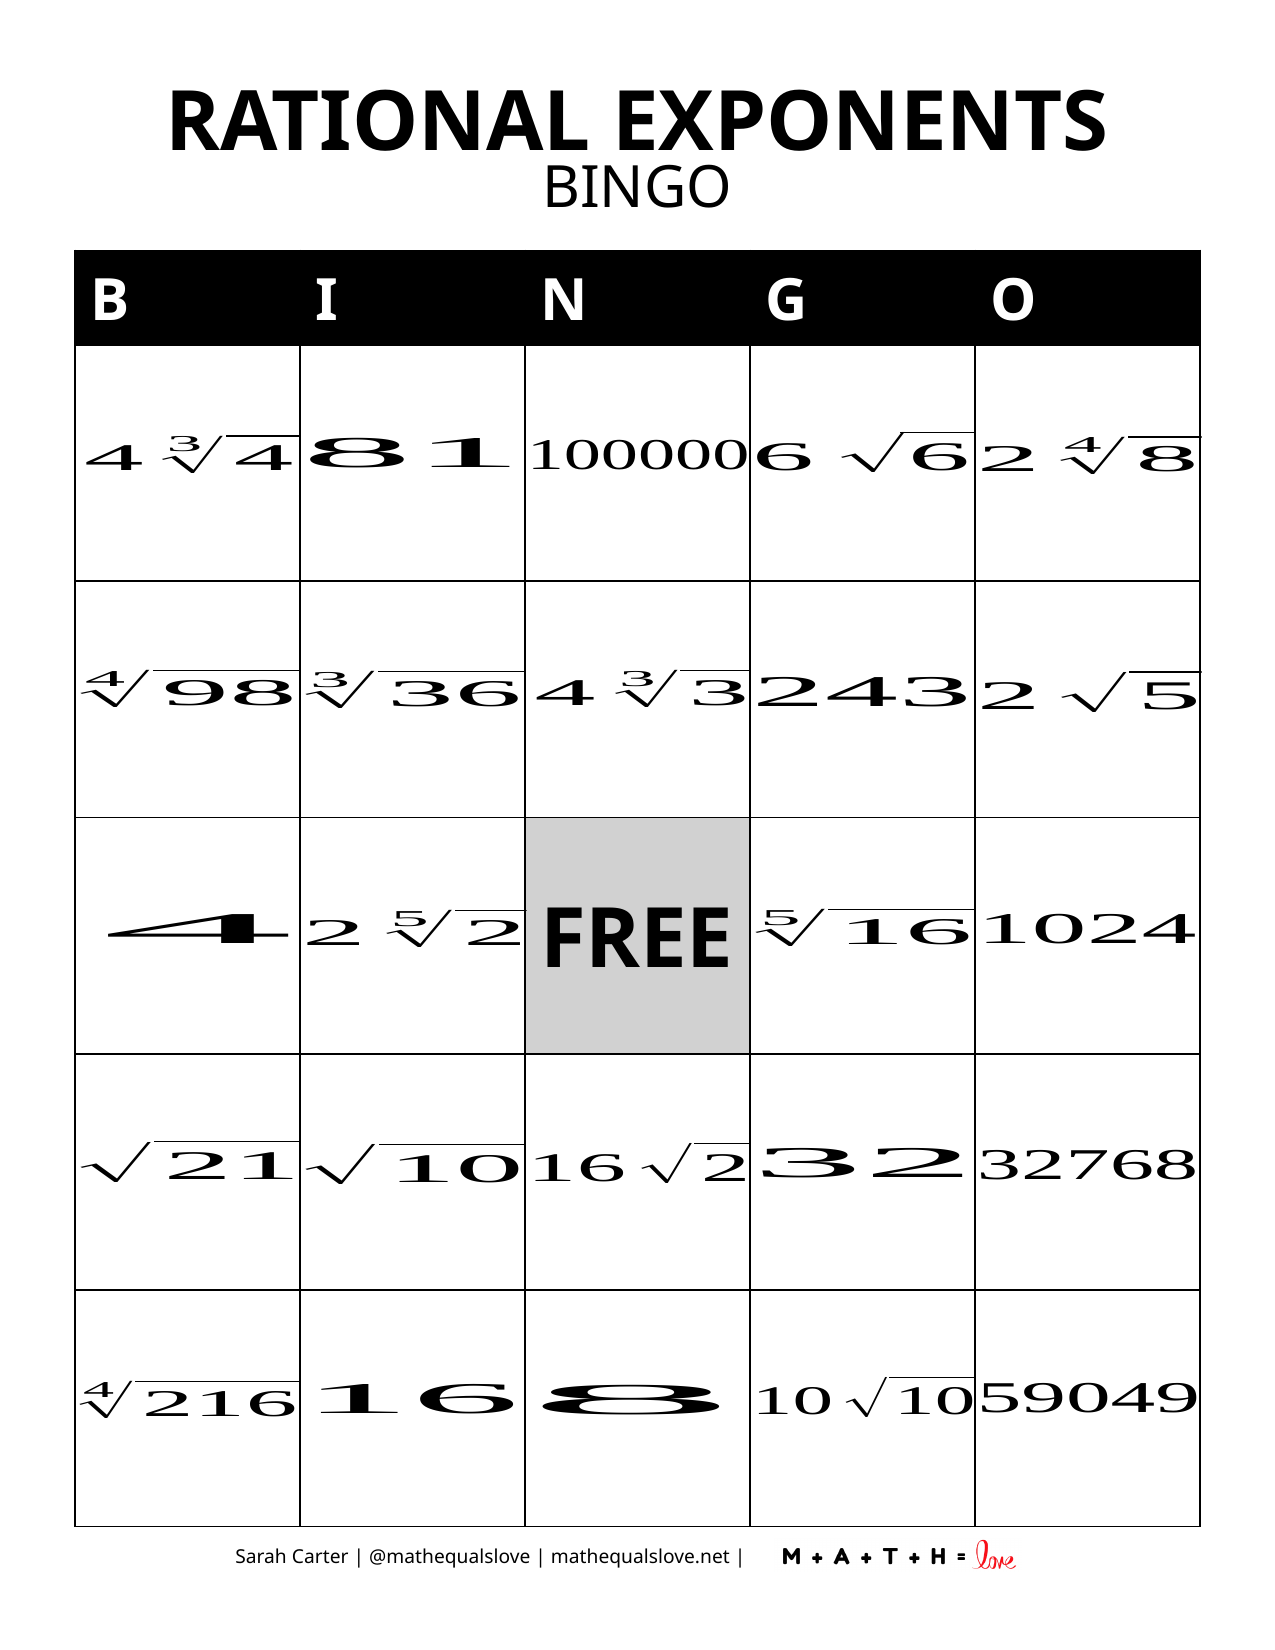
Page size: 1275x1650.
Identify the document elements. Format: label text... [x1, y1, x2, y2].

table_header N [526, 251, 749, 344]
table_cell [301, 1291, 524, 1526]
table_cell [301, 1055, 524, 1289]
table_cell [751, 582, 974, 817]
table_cell [976, 1055, 1199, 1289]
table_header G [751, 251, 974, 344]
table_cell FREE [526, 818, 749, 1053]
table_cell [751, 818, 974, 1053]
table_cell [751, 1055, 974, 1289]
table_header O [976, 251, 1199, 344]
table_header B [76, 251, 299, 344]
table_cell [301, 818, 524, 1053]
table_cell [526, 1055, 749, 1289]
text_box BINGO [74, 175, 1200, 226]
table_cell [751, 1291, 974, 1526]
table_cell [76, 1291, 299, 1526]
table_cell [976, 346, 1199, 580]
table_cell [751, 346, 974, 580]
text_box RATIONAL EXPONENTS [74, 59, 1200, 175]
table_cell [976, 1291, 1199, 1526]
table_cell [76, 818, 299, 1053]
table_cell [526, 1291, 749, 1526]
table_cell [976, 582, 1199, 817]
table_cell [526, 346, 749, 580]
table_cell [76, 582, 299, 817]
table_cell [526, 582, 749, 817]
table_cell [976, 818, 1199, 1053]
table_header I [301, 251, 524, 344]
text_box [220, 1535, 1055, 1576]
table_cell [76, 1055, 299, 1289]
table_cell [301, 582, 524, 817]
table_cell [76, 346, 299, 580]
table_cell [301, 346, 524, 580]
